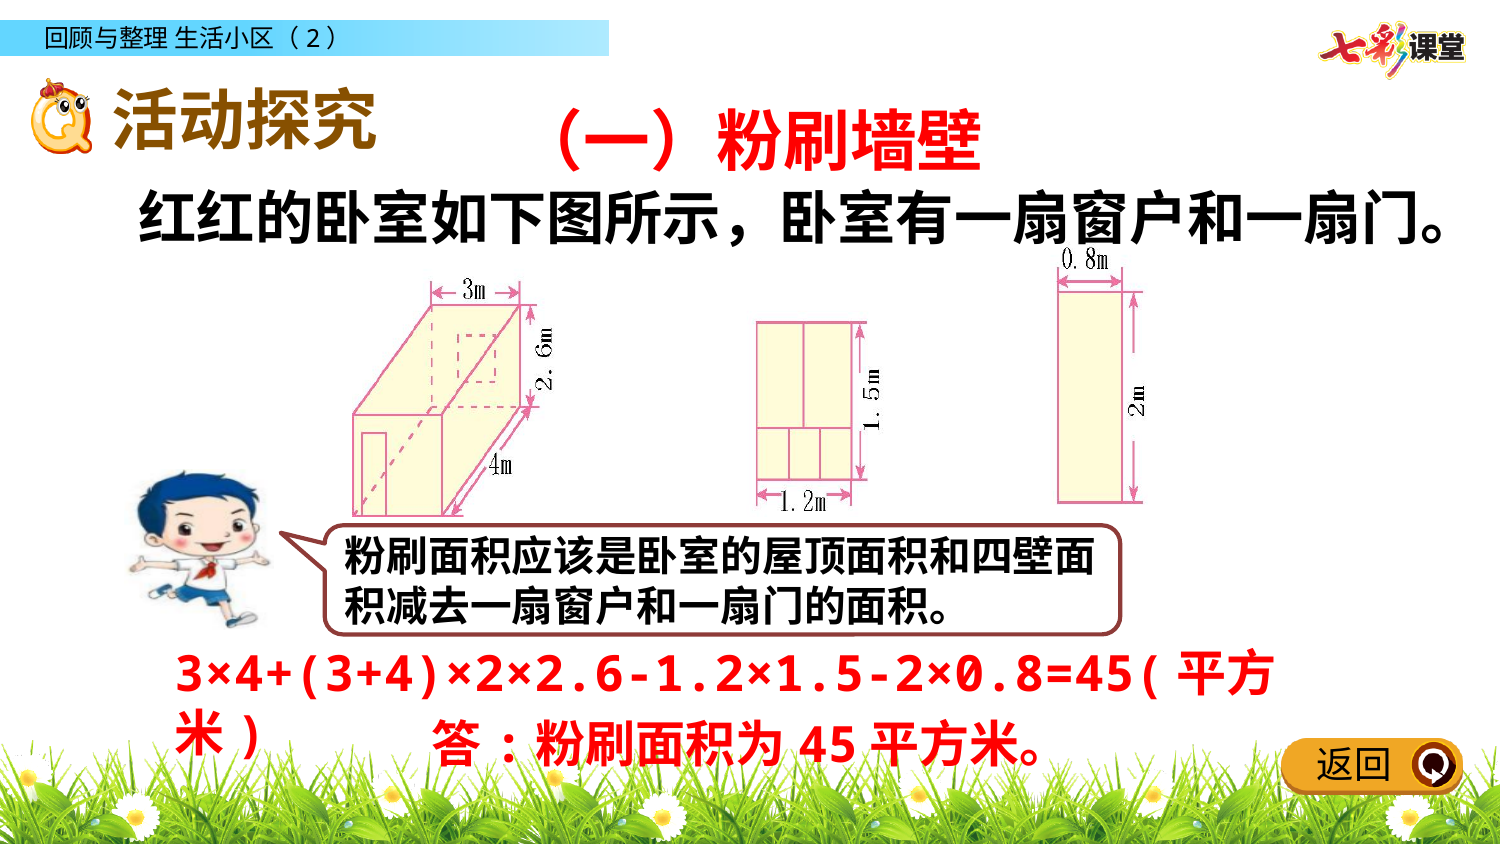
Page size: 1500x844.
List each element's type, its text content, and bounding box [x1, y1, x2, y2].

text_box 红红的卧室如下图所示，卧室有一扇窗户和一扇门。 [123, 173, 1452, 259]
text_box 活动探究 [100, 72, 404, 164]
picture [123, 468, 274, 630]
picture [31, 78, 92, 154]
text_box 3×4+(3+4)×2×2.6-1.2×1.5-2×0.8=45(平方米) [159, 634, 1306, 770]
picture [1316, 20, 1468, 80]
text_box （一）粉刷墙壁 [501, 91, 1074, 173]
picture [351, 240, 1148, 517]
text_box 答:粉刷面积为45平方米。 [417, 704, 1046, 780]
picture [0, 740, 1500, 844]
text_box 粉刷面积应该是卧室的屋顶面积和四壁面积减去一扇窗户和一扇门的面积。 [279, 523, 1123, 634]
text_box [1281, 733, 1464, 795]
